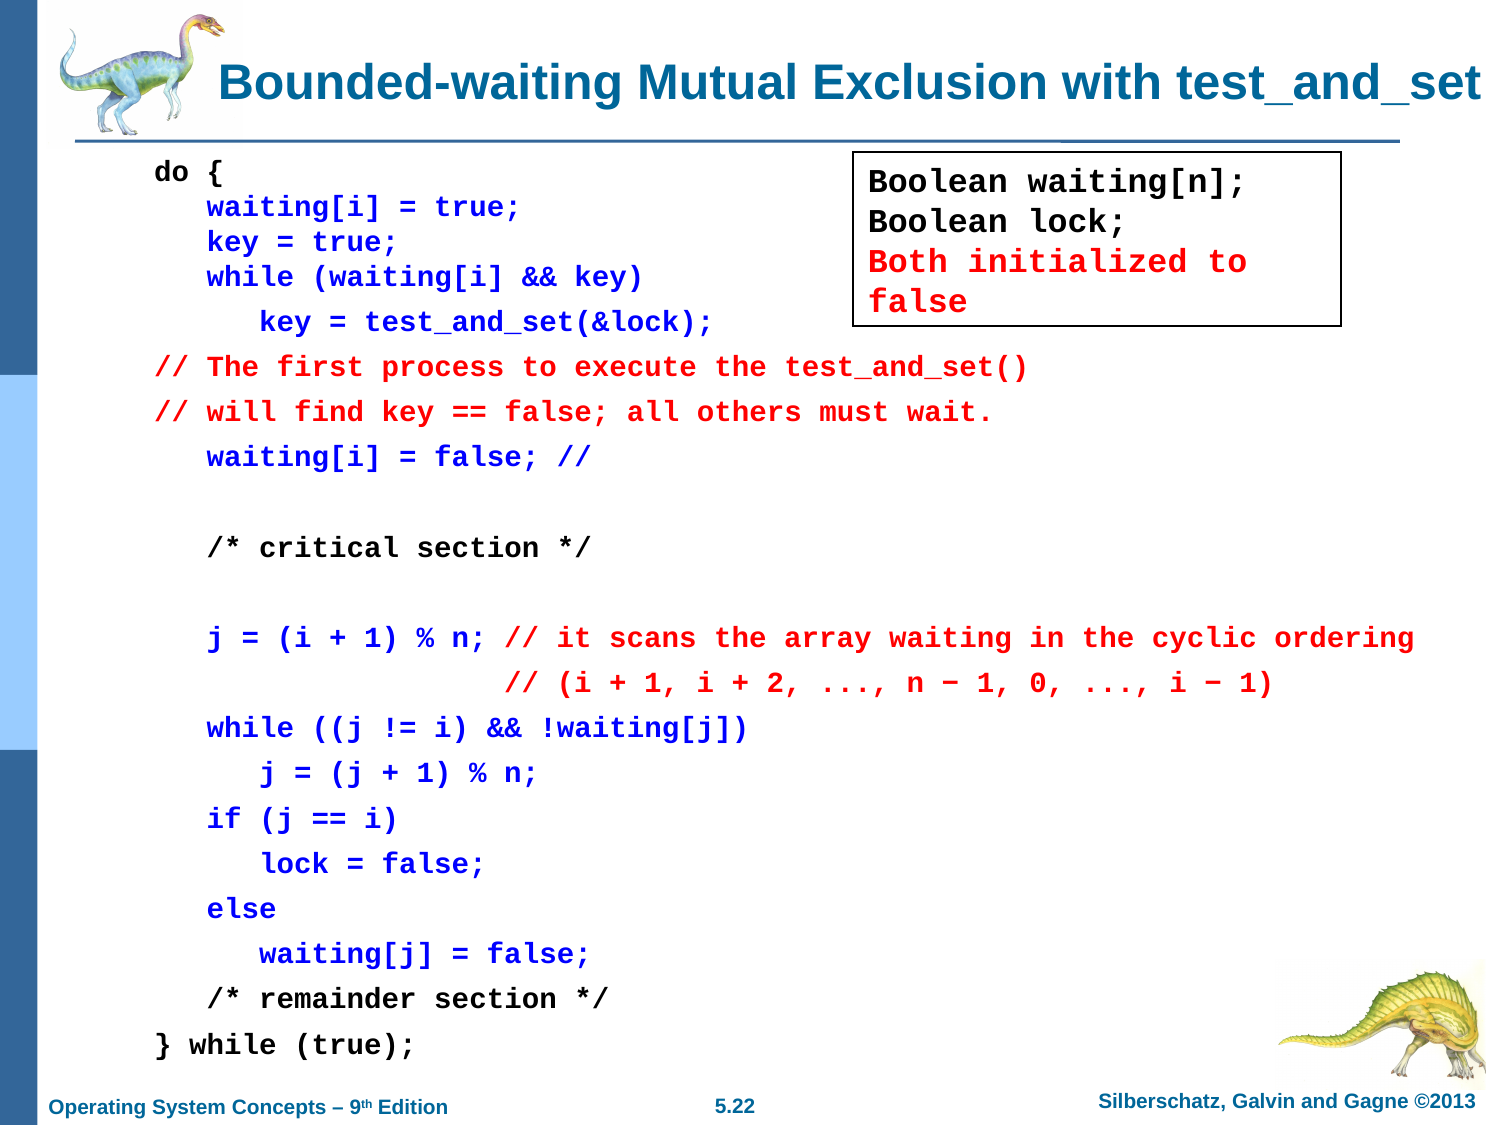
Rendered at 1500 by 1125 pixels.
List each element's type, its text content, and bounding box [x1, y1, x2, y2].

list do { waiting[i] = true; key = true; while (waiting[i] && key) key = test_and_set(&lock); // The first process to execute the test_and_set() // will find key == false; all others must wait. waiting[i] = false; // /* critical section */ j = (i + 1) % n; // it scans the array waiting in the cyclic ordering // (i + 1, i + 2, ..., n − 1, 0, ..., i − 1) while ((j != i) && !waiting[j]) j = (j + 1) % n; if (j == i) lock = false; else waiting[j] = false; /* remainder section */ } while (true); [139, 144, 1466, 888]
picture [1275, 959, 1486, 1090]
picture [46, 0, 243, 149]
title Bounded-waiting Mutual Exclusion with test_and_set [199, 22, 1500, 118]
text_box Boolean waiting[n]; Boolean lock; Both initialized to false [853, 151, 1341, 327]
